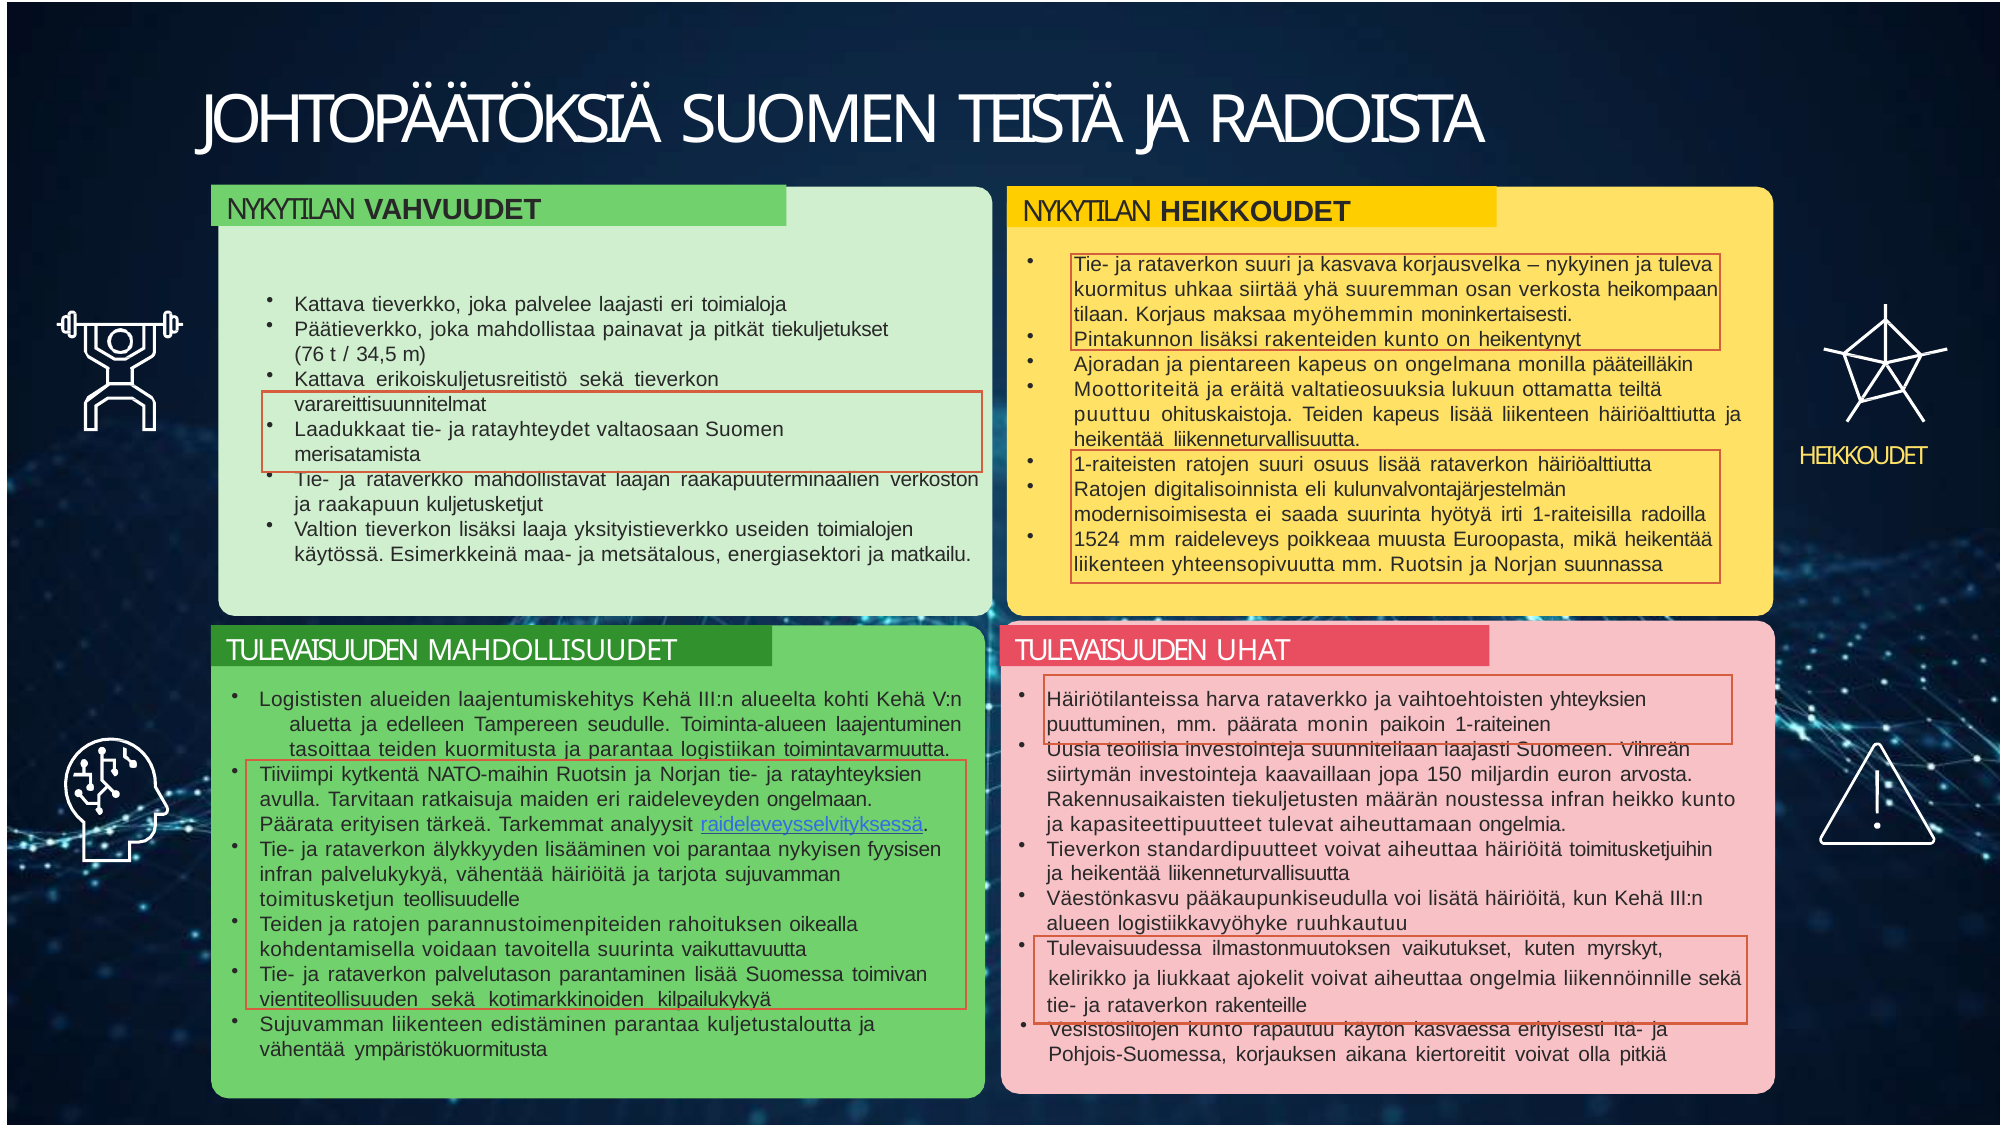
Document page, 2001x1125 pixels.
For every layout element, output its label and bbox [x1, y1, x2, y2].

text_box [56, 186, 993, 616]
text_box [1000, 620, 1936, 1094]
text_box [64, 625, 986, 1099]
text_box [1006, 186, 1948, 616]
text_box [6, 2, 2000, 1125]
